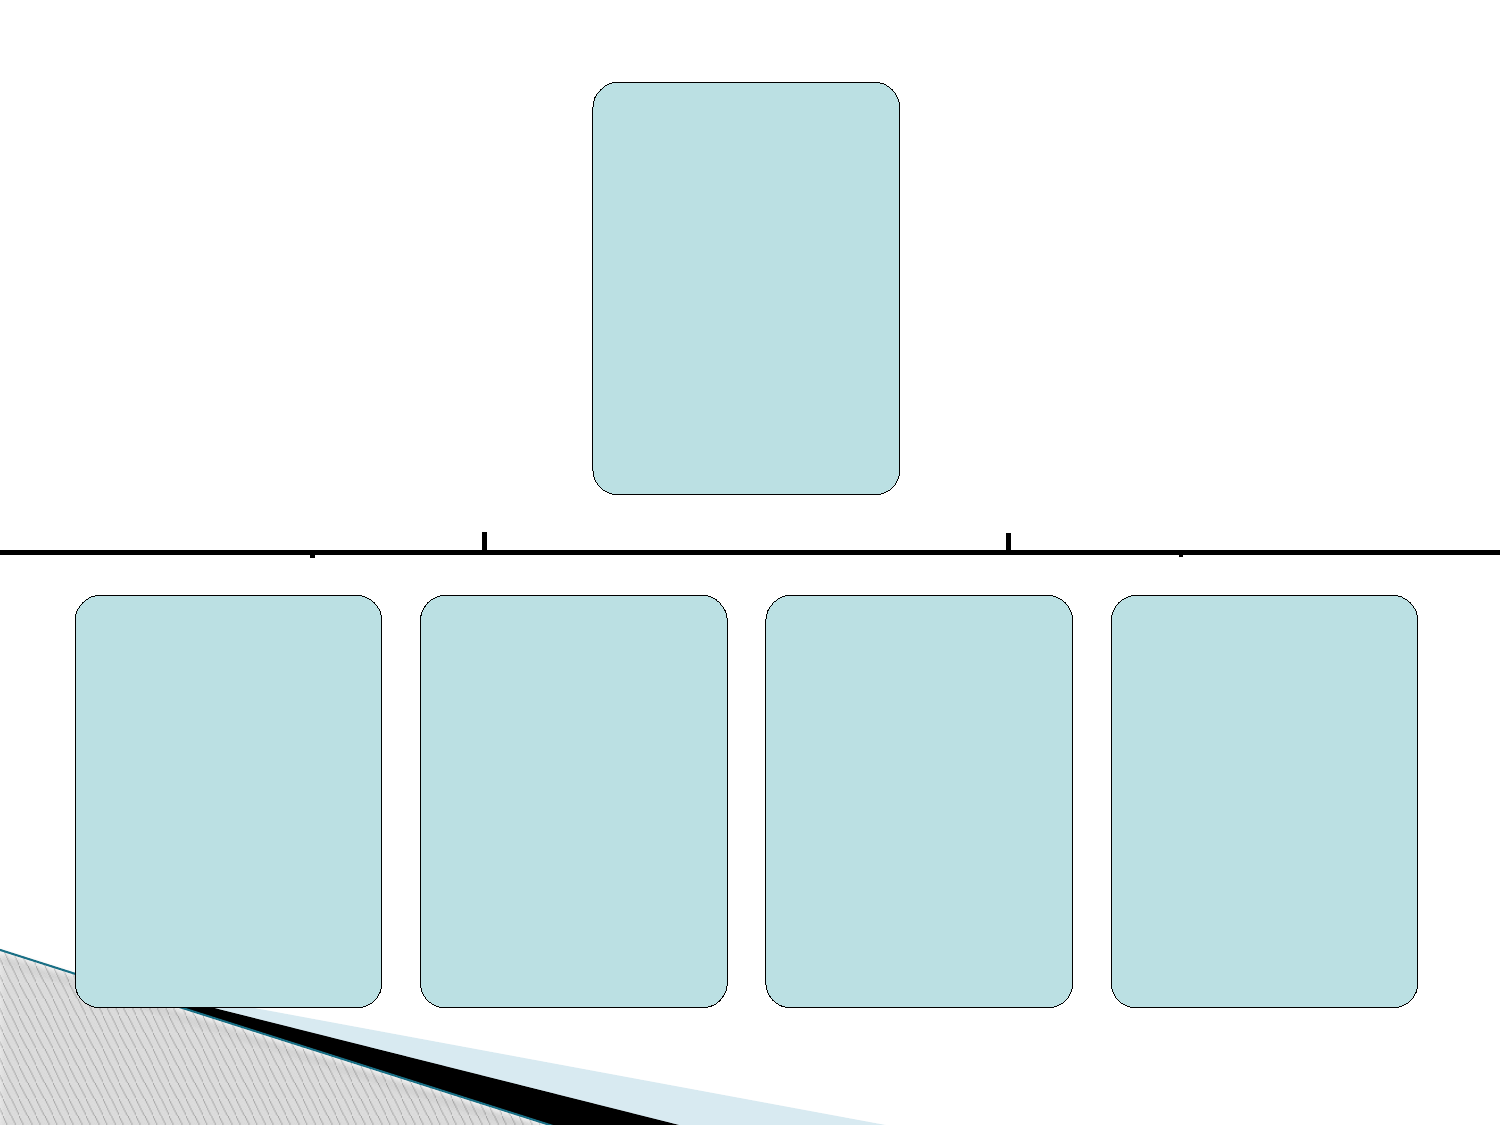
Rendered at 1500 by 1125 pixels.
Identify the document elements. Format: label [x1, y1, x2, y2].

list [74, 81, 1419, 550]
list [74, 555, 1419, 1009]
